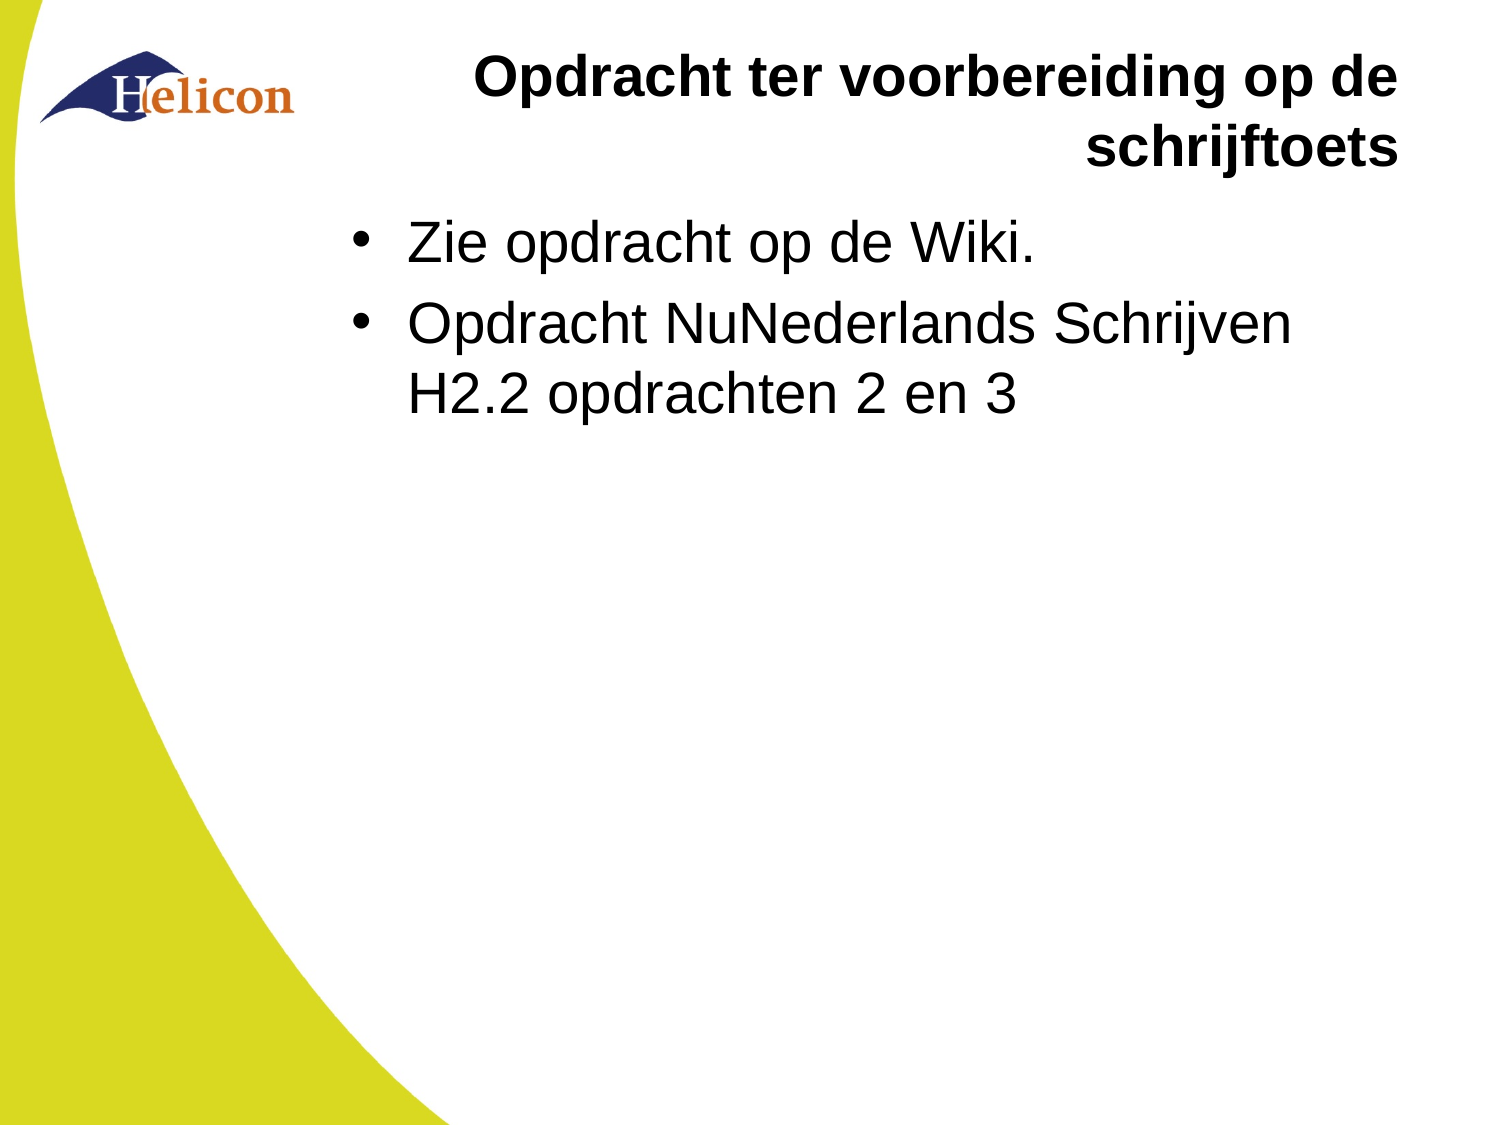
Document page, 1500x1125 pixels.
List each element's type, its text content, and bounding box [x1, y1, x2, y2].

title Opdracht ter voorbereiding op de schrijftoets [324, 54, 1415, 161]
picture [0, 0, 1500, 1125]
list Zie opdracht op de Wiki. Opdracht NuNederlands Schrijven H2.2 opdrachten 2 en 3 [336, 196, 1425, 1005]
